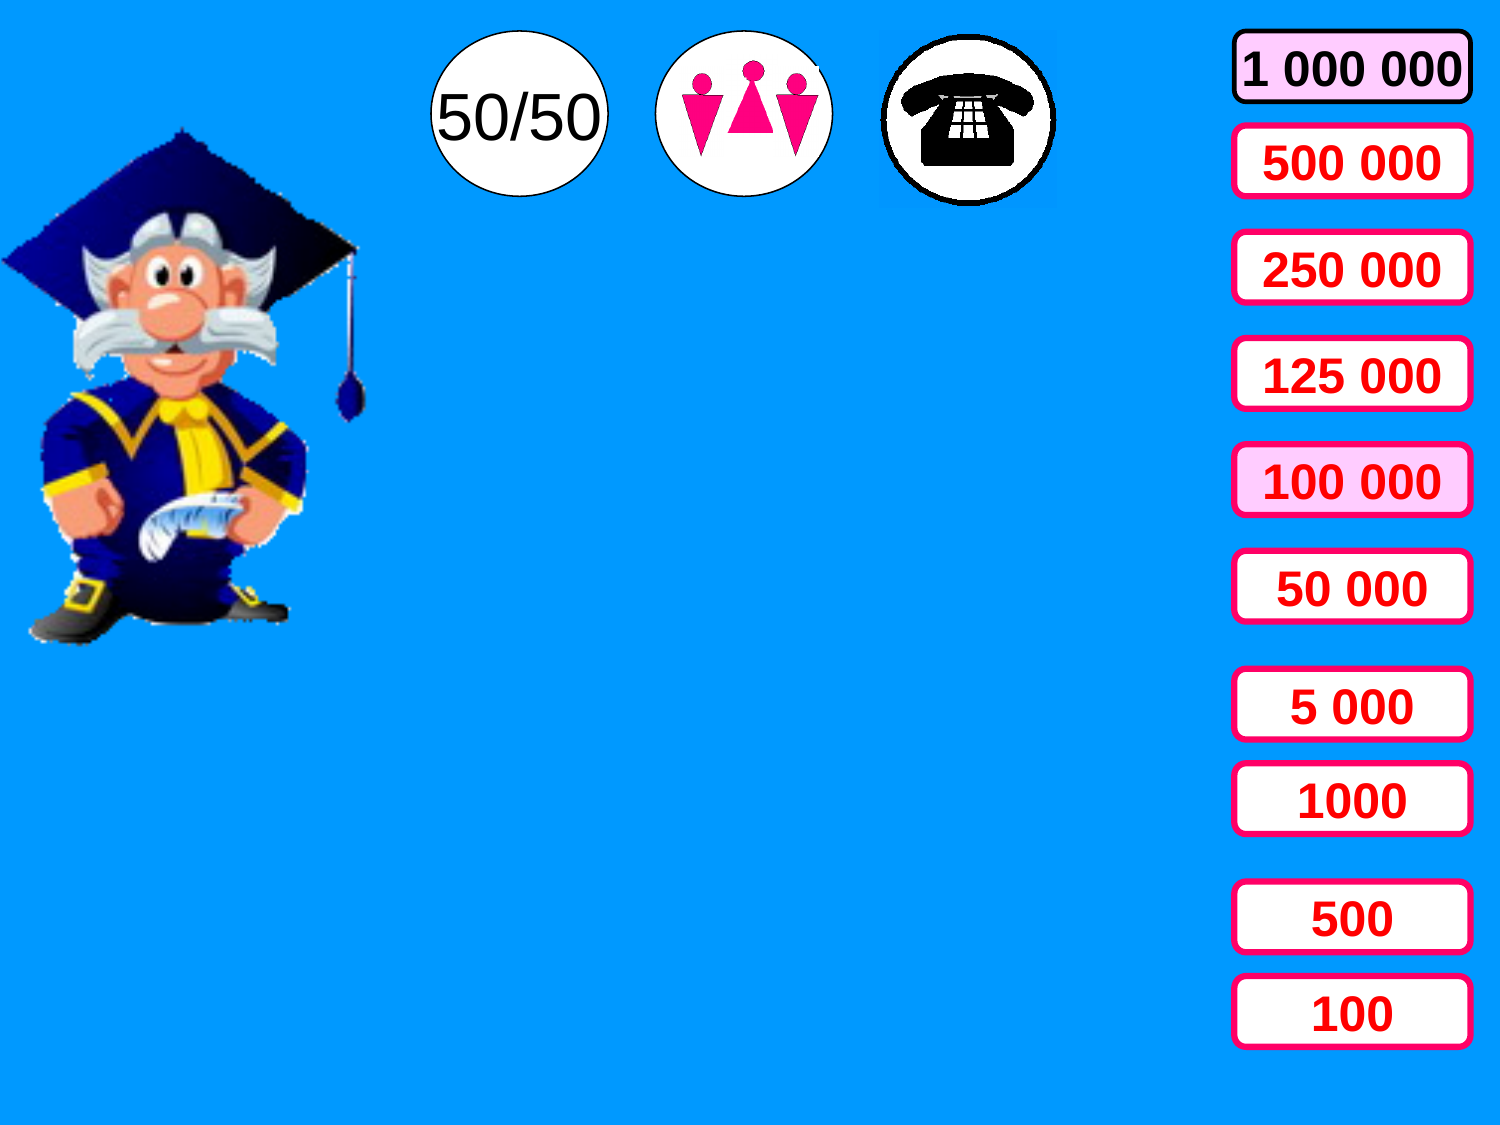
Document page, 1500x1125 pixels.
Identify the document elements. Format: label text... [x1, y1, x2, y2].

text_box 500 000 [1234, 125, 1471, 197]
text_box 125 000 [1234, 337, 1471, 409]
text_box 50/50 [430, 30, 609, 197]
text_box 100 [1234, 976, 1471, 1047]
text_box 500 [1234, 881, 1471, 953]
text_box 50 000 [1234, 550, 1471, 622]
picture [0, 113, 408, 653]
text_box 1 000 000 [1234, 30, 1471, 102]
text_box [655, 30, 833, 197]
text_box 100 000 [1234, 444, 1471, 516]
text_box 1000 [1234, 763, 1471, 835]
picture [879, 30, 1058, 208]
text_box 5 000 [1234, 668, 1471, 740]
text_box 250 000 [1234, 231, 1471, 303]
